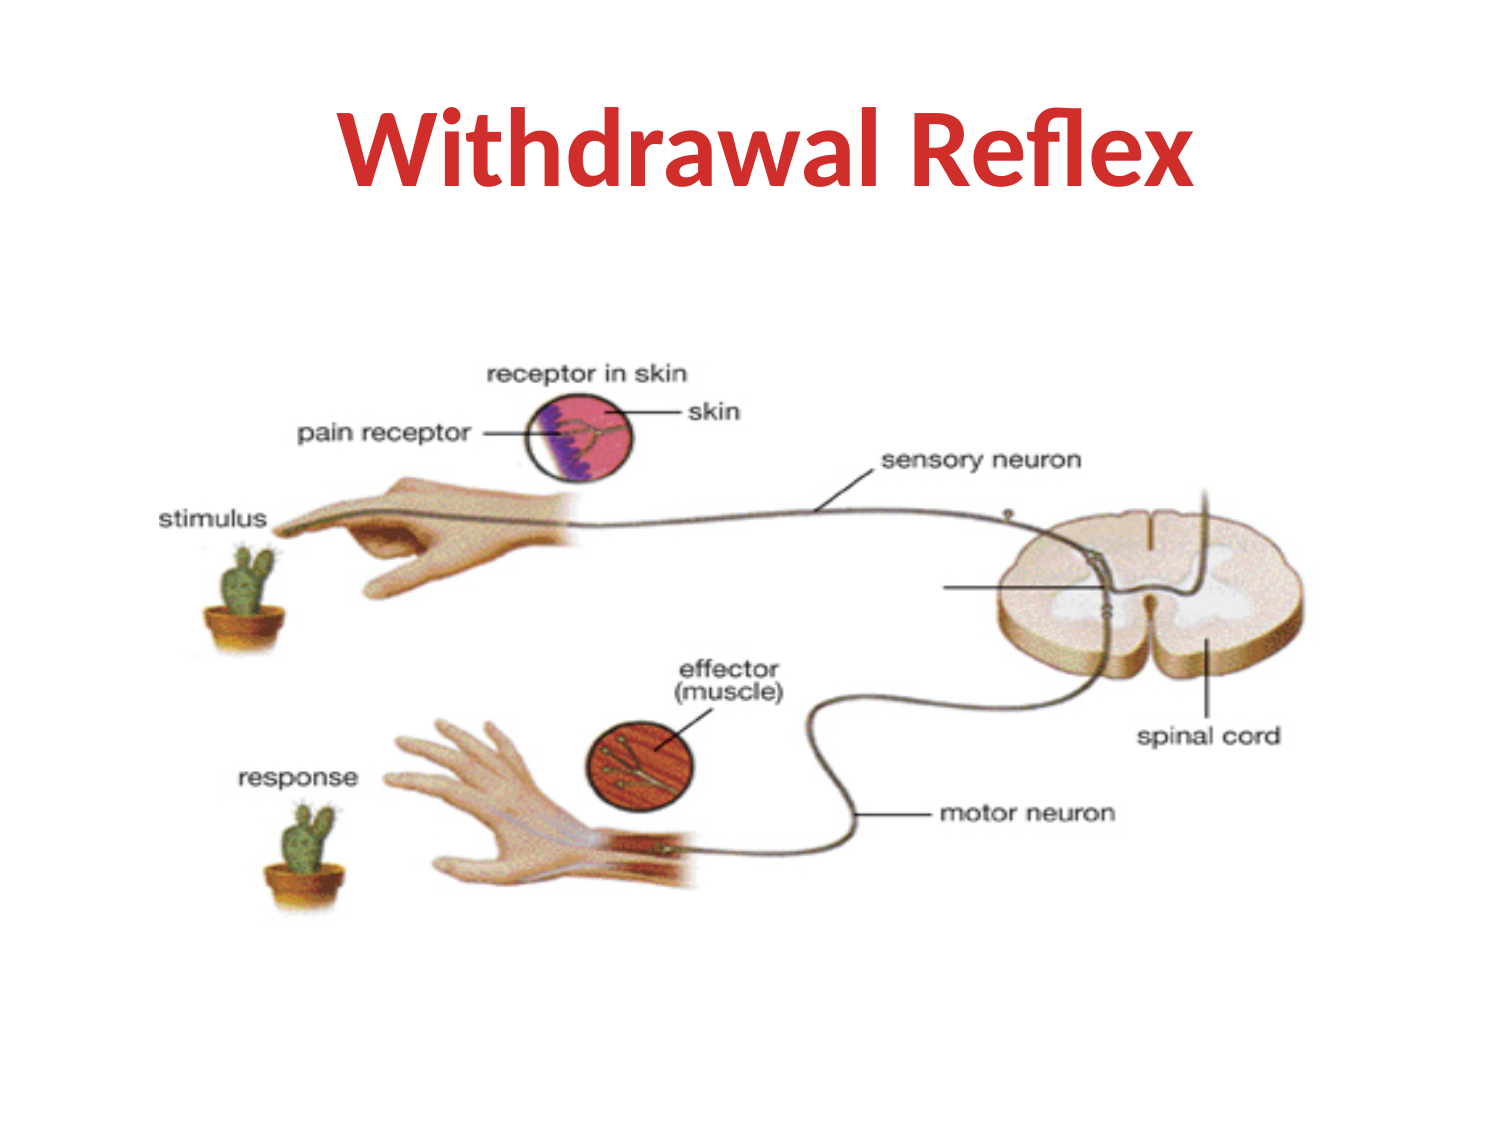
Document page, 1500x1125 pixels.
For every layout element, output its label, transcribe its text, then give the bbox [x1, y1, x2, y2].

text_box Withdrawal Reflex [292, 66, 1211, 217]
picture [159, 361, 1332, 969]
